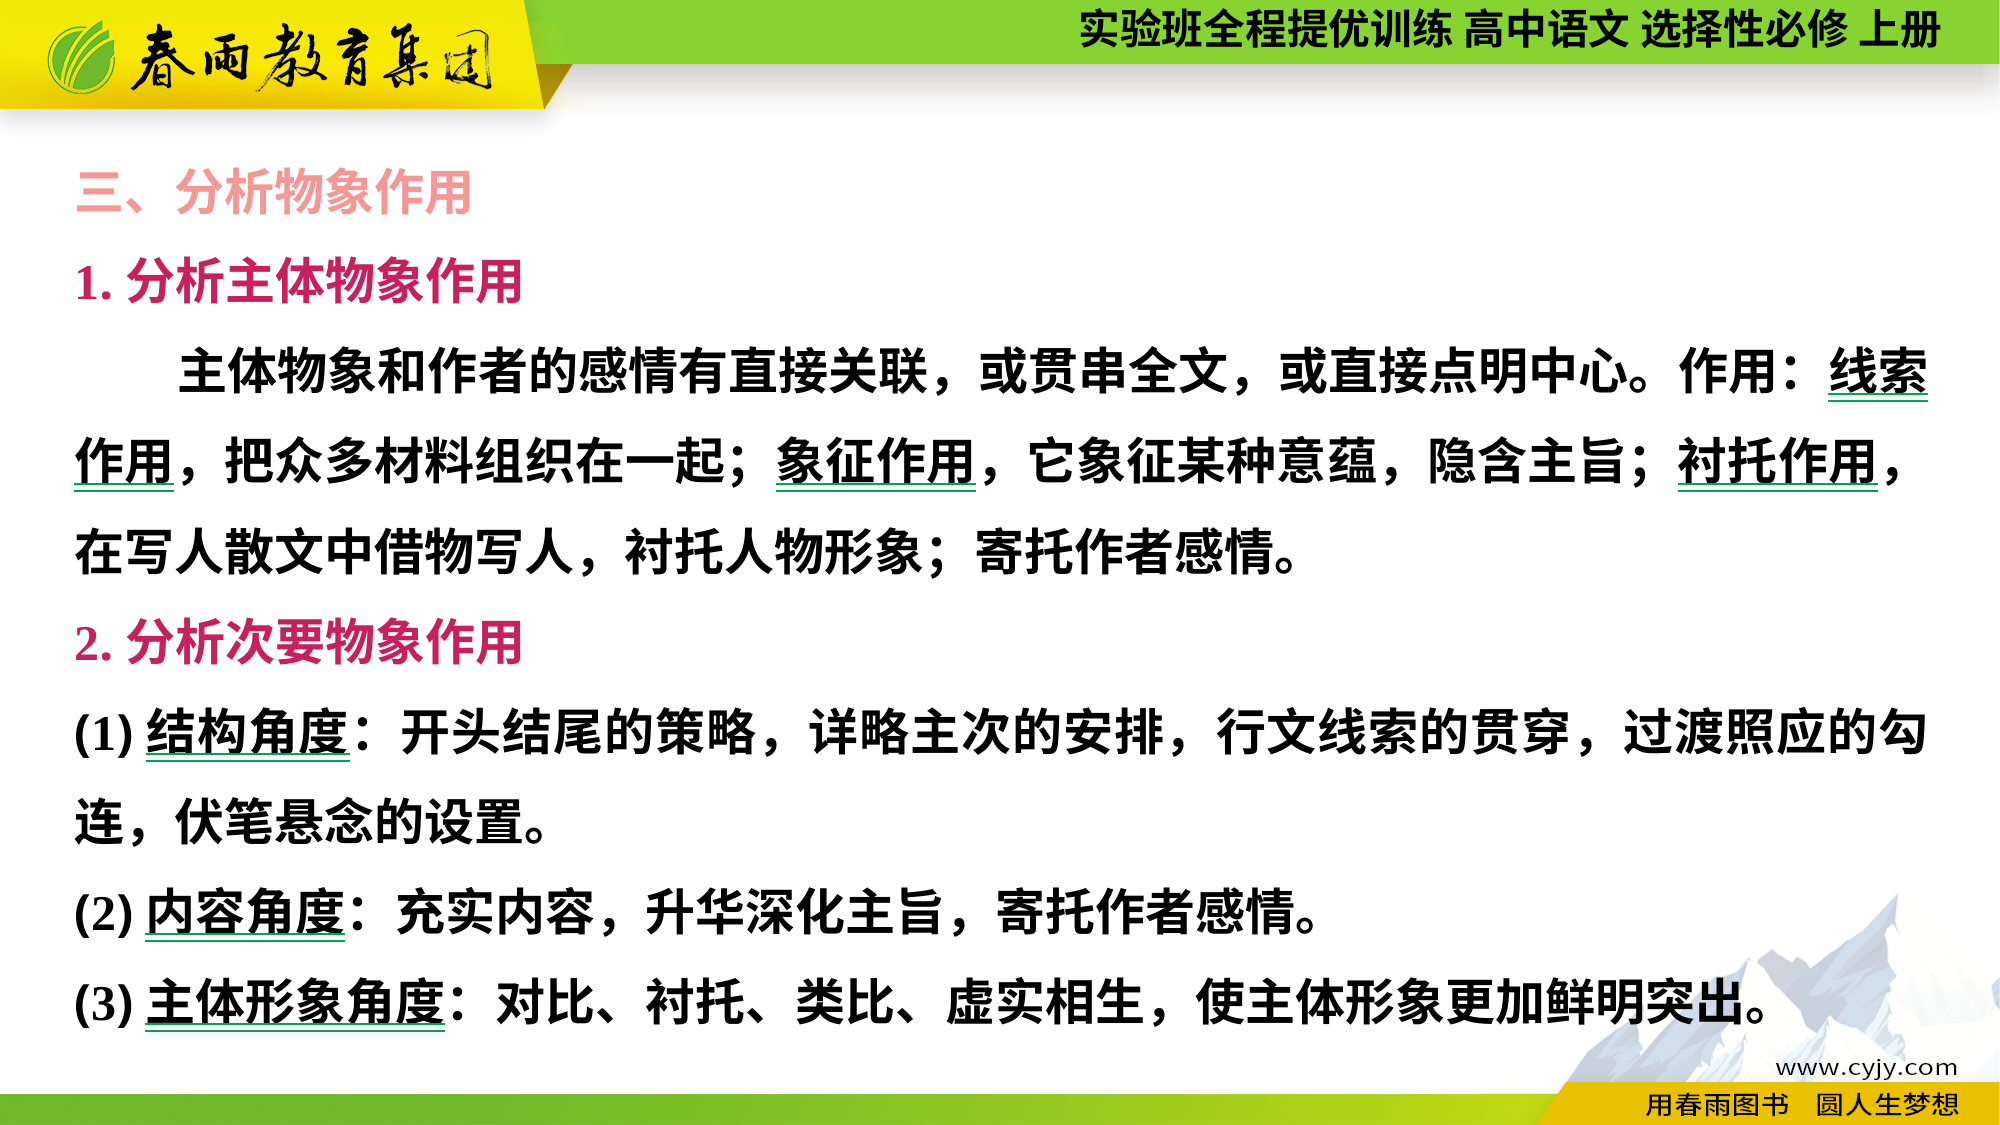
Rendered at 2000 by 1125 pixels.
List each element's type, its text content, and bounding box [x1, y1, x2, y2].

picture [0, 0, 2000, 1125]
list 三、分析物象作用 1.分析主体物象作用 主体物象和作者的感情有直接关联，或贯串全文，或直接点明中心。作用：线索作用，把众多材料组织在一起；象征作用，它象征某种意蕴，隐含主旨；衬托作用，在写人散文中借物写人，衬托人物形象；寄托作者感情。 2.分析次要物象作用 (1)结构角度：开头结尾的策略，详略主次的安排，行文线索的贯穿，过渡照应的勾连，伏笔悬念的设置。 (2)内容角度：充实内容，升华深化主旨，寄托作者感情。 (3)主体形象角度：对比、衬托、类比、虚实相生，使主体形象更加鲜明突出。 [59, 122, 1944, 1047]
